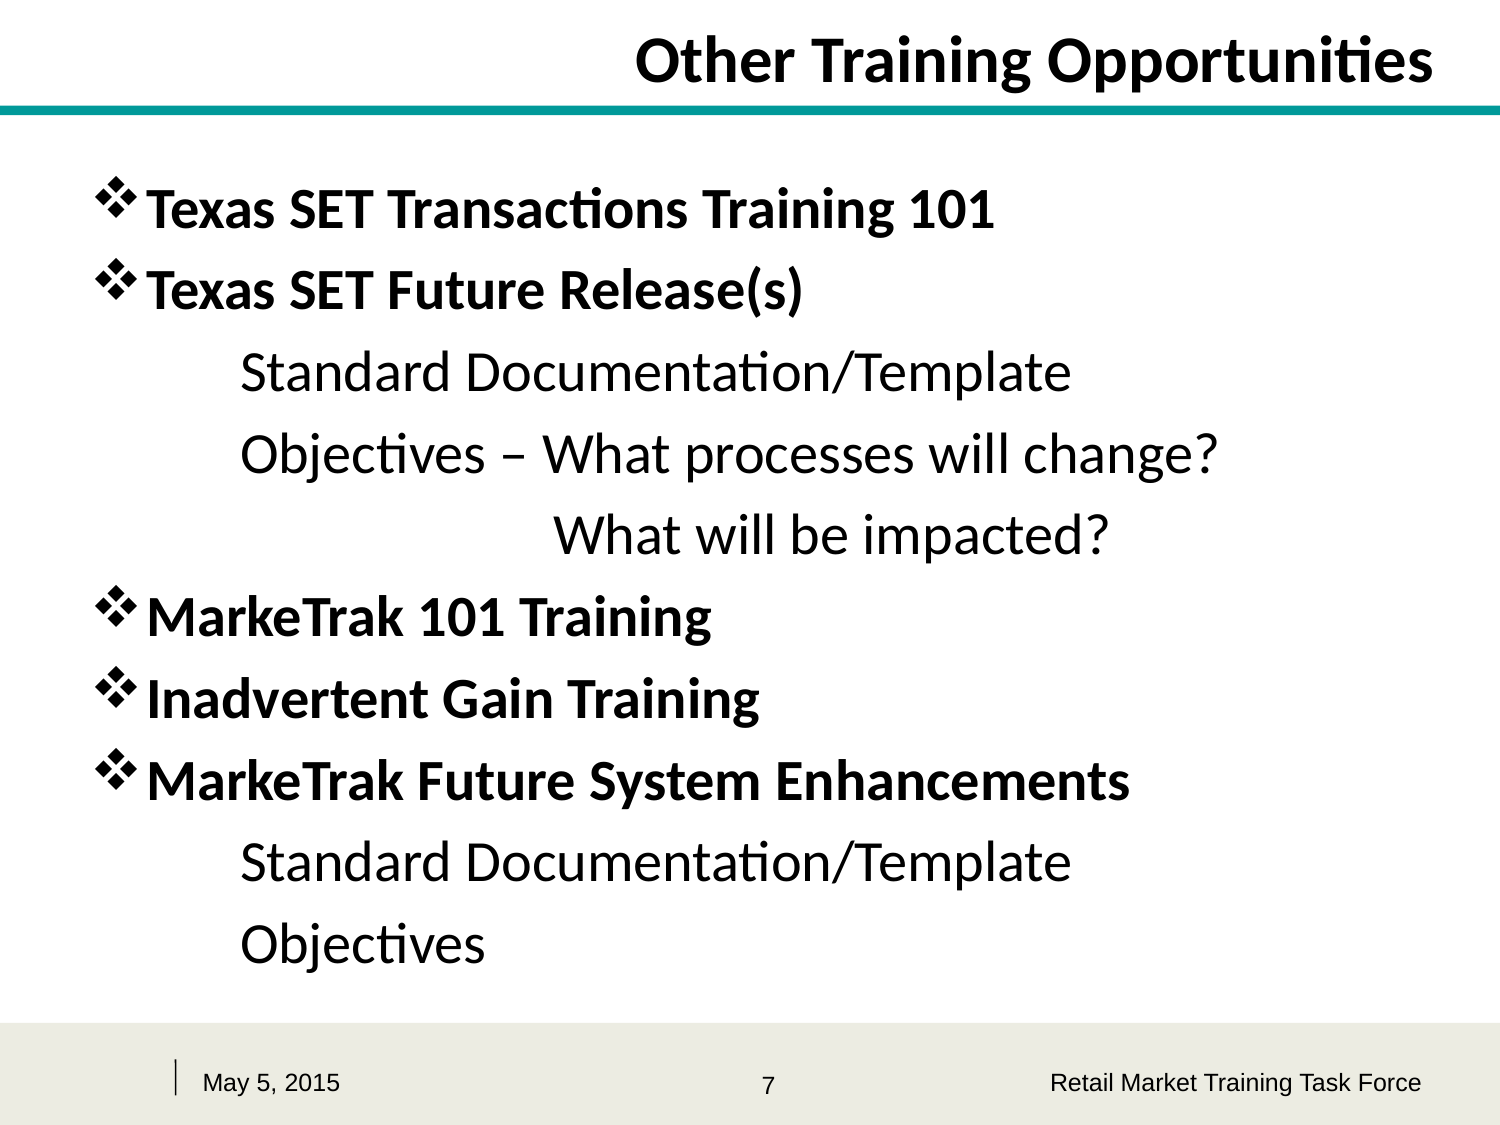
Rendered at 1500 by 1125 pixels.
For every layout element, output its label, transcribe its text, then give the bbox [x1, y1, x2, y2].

footer Retail Market Training Task Force [1024, 1059, 1438, 1125]
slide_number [187, 1059, 538, 1125]
title Other Training Opportunities [24, 0, 1451, 113]
list Texas SET Transactions Training 101 Texas SET Future Release(s) Standard Documentation/Template Objectives – What processes will change? What will be impacted? MarkeTrak 101 Training Inadvertent Gain Training MarkeTrak Future System Enhancements Standard Documentation/Template Objectives [74, 162, 1426, 938]
